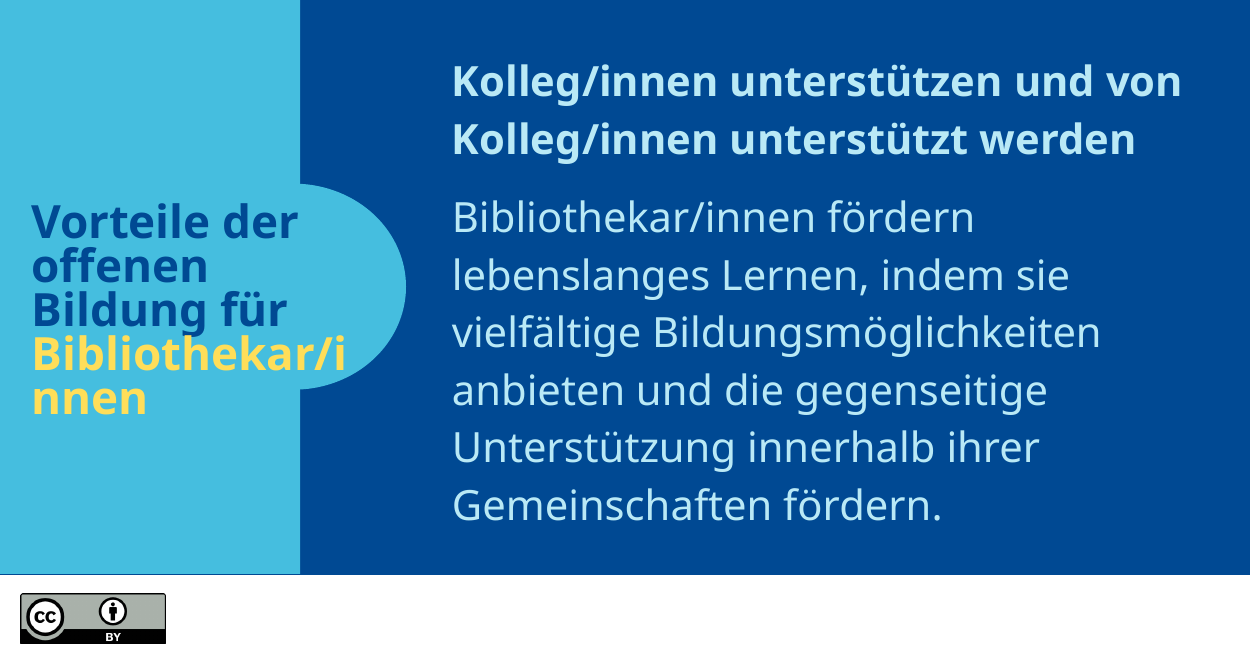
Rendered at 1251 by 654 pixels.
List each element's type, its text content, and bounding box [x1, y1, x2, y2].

text_box [0, 0, 301, 574]
text_box [252, 183, 336, 191]
text_box Kolleg/innen unterstützen und von Kolleg/innen unterstützt werden Bibliothekar/innen fördern lebenslanges Lernen, indem sie vielfältige Bildungsmöglichkeiten anbieten und die gegenseitige Unterstützung innerhalb ihrer Gemeinschaften fördern. [439, 35, 1202, 541]
text_box [361, 204, 407, 370]
text_box Vorteile der offenen Bildung für Bibliothekar/innen [19, 191, 361, 436]
picture [20, 592, 166, 645]
text_box [0, 582, 1250, 654]
